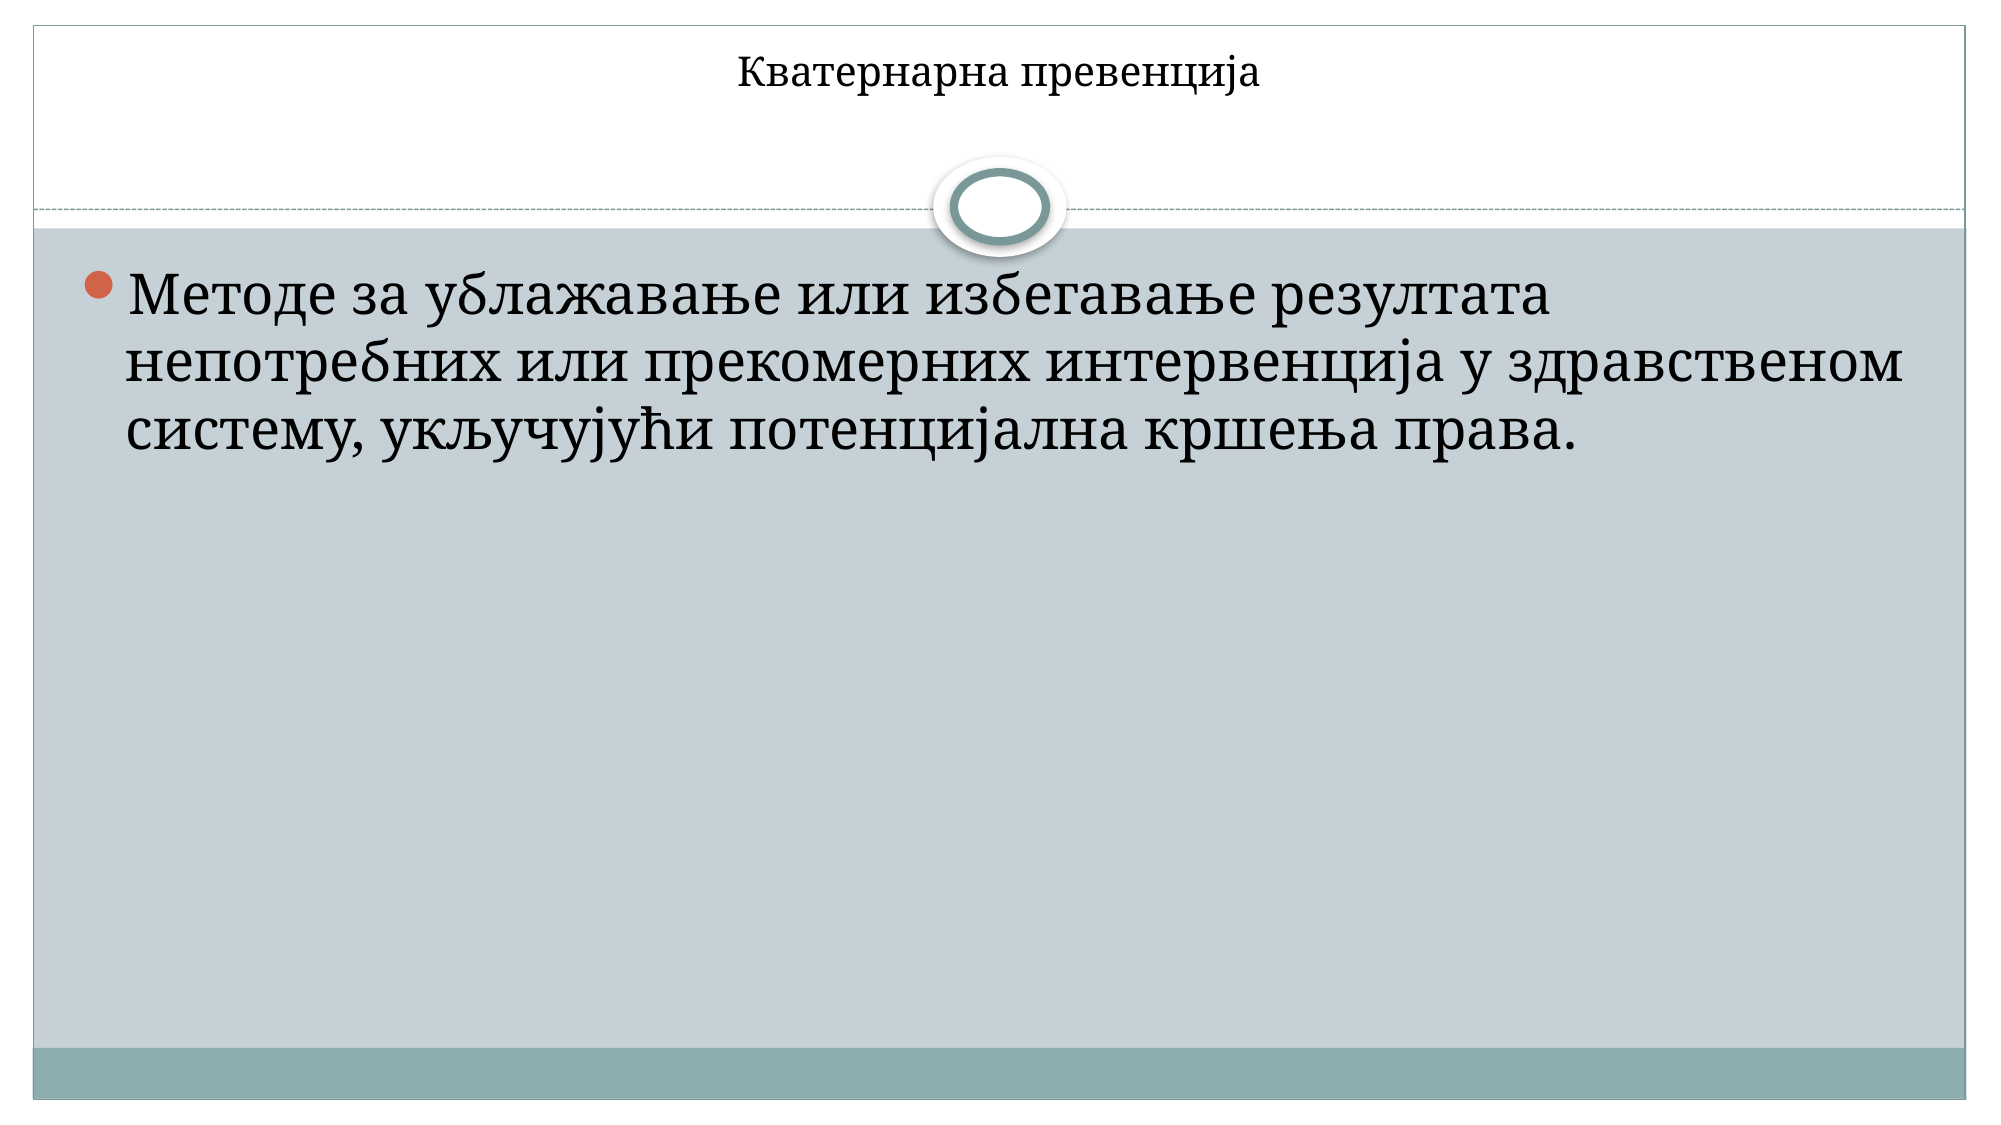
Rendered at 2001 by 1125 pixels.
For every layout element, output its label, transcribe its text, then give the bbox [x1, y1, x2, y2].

title Кватернарна превенција [66, 37, 1933, 162]
list Методе за ублажавање или избегавање резултата непотребних или прекомерних интервенција у здравственом систему, укључујући потенцијална кршења права. [66, 250, 1926, 1001]
